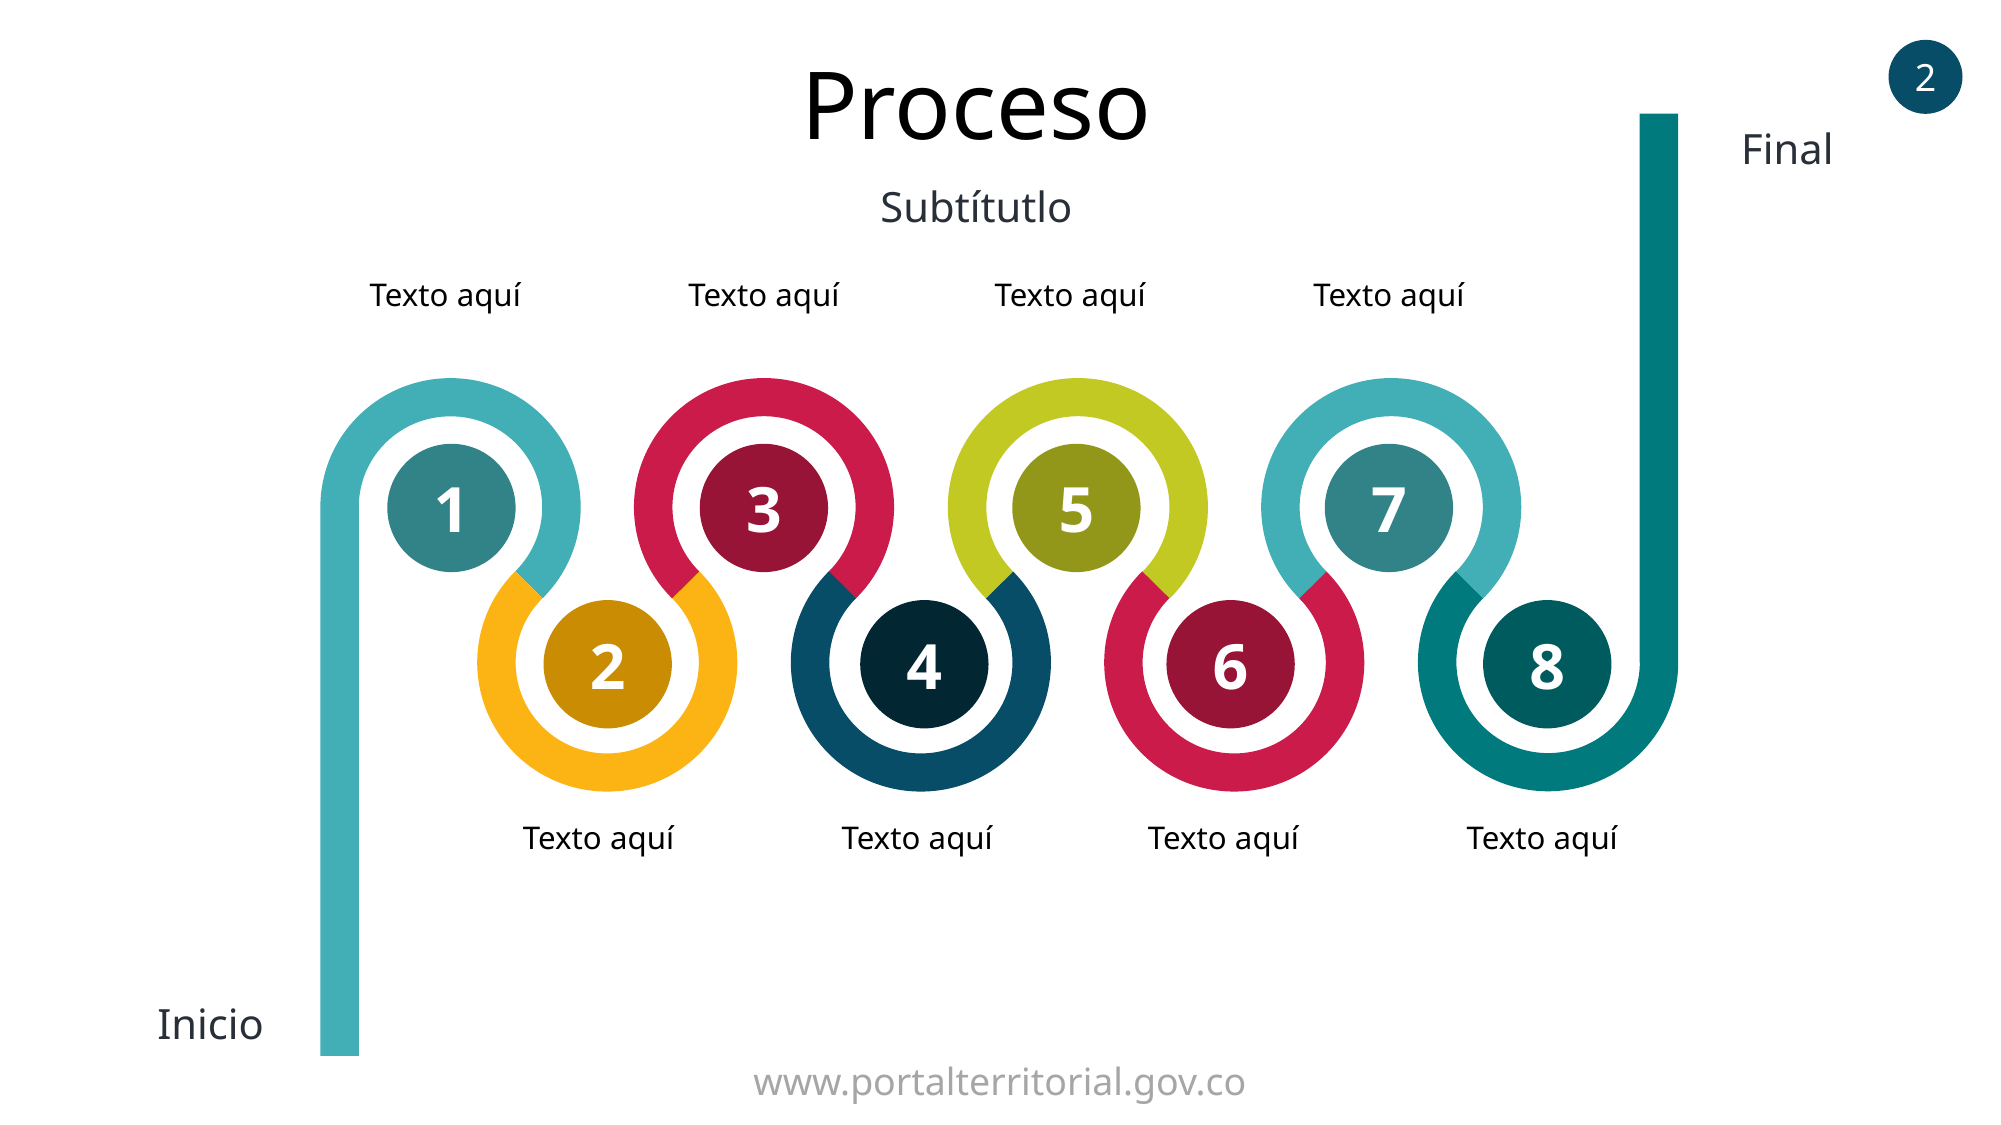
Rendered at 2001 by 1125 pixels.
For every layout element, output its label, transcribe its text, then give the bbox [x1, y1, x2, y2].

text_box 8 [1482, 599, 1613, 730]
text_box Texto aquí [1290, 268, 1488, 321]
text_box 6 [1165, 599, 1296, 730]
text_box [1261, 378, 1522, 599]
text_box Texto aquí [665, 268, 863, 358]
text_box 1 [386, 442, 517, 574]
text_box Subtítutlo [282, 173, 1639, 239]
text_box Final [1704, 115, 1871, 180]
text_box 3 [698, 442, 830, 574]
text_box [947, 378, 1208, 599]
text_box Texto aquí [347, 268, 544, 321]
text_box [477, 571, 738, 792]
text_box Proceso [429, 38, 1523, 166]
text_box [633, 378, 895, 599]
text_box 5 [1011, 442, 1142, 574]
text_box www.portalterritorial.gov.co [0, 1050, 2000, 1110]
text_box Texto aquí [1125, 811, 1322, 864]
text_box Texto aquí [1444, 811, 1641, 901]
text_box Texto aquí [500, 811, 697, 864]
text_box Inicio [122, 990, 299, 1050]
text_box Texto aquí [972, 268, 1169, 321]
text_box [790, 571, 1051, 792]
text_box 2 [542, 599, 673, 730]
text_box [1417, 113, 1679, 792]
text_box 2 [1887, 38, 1964, 115]
text_box 7 [1323, 442, 1455, 574]
text_box [320, 378, 581, 1050]
text_box 4 [859, 599, 990, 730]
text_box [1104, 571, 1365, 792]
text_box Texto aquí [819, 811, 1016, 864]
